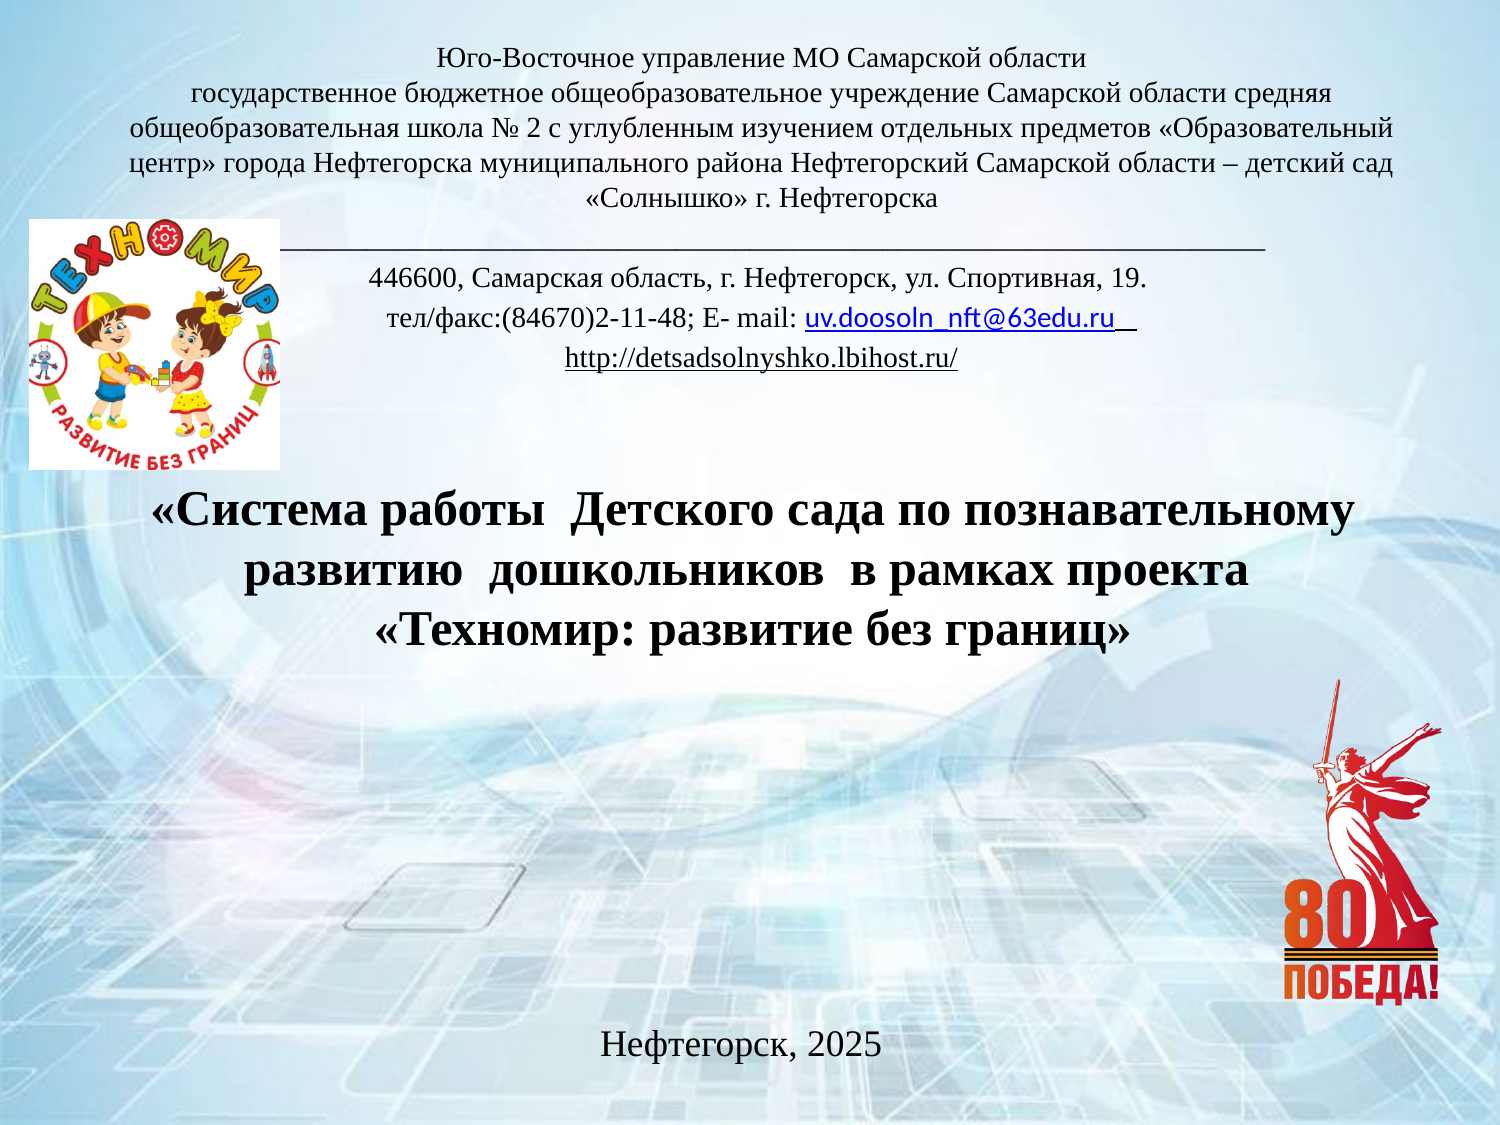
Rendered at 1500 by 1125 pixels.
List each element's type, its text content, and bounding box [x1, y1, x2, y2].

text_box Нефтегорск, 2025 [585, 1011, 907, 1072]
title «Система работы Детского сада по познавательному развитию дошкольников в рамках проекта «Техномир: развитие без границ» [115, 444, 1391, 686]
text_box Юго-Восточное управление МО Самарской области государственное бюджетное общеобразовательное учреждение Самарской области средняя общеобразовательная школа № 2 с углубленным изучением отдельных предметов «Образовательный центр» города Нефтегорска муниципального района Нефтегорский Самарской области – детский сад «Солнышко» г. Нефтегорска ____________________________________________________________________ 446600, Самарская область, г. Нефтегорск, ул. Спортивная, 19. тел/факс:(84670)2-11-48; E- mail: uv.doosoln_nft@63edu.ru http://detsadsolnyshko.lbihost.ru/ [88, 30, 1436, 382]
picture [0, 0, 1500, 1125]
